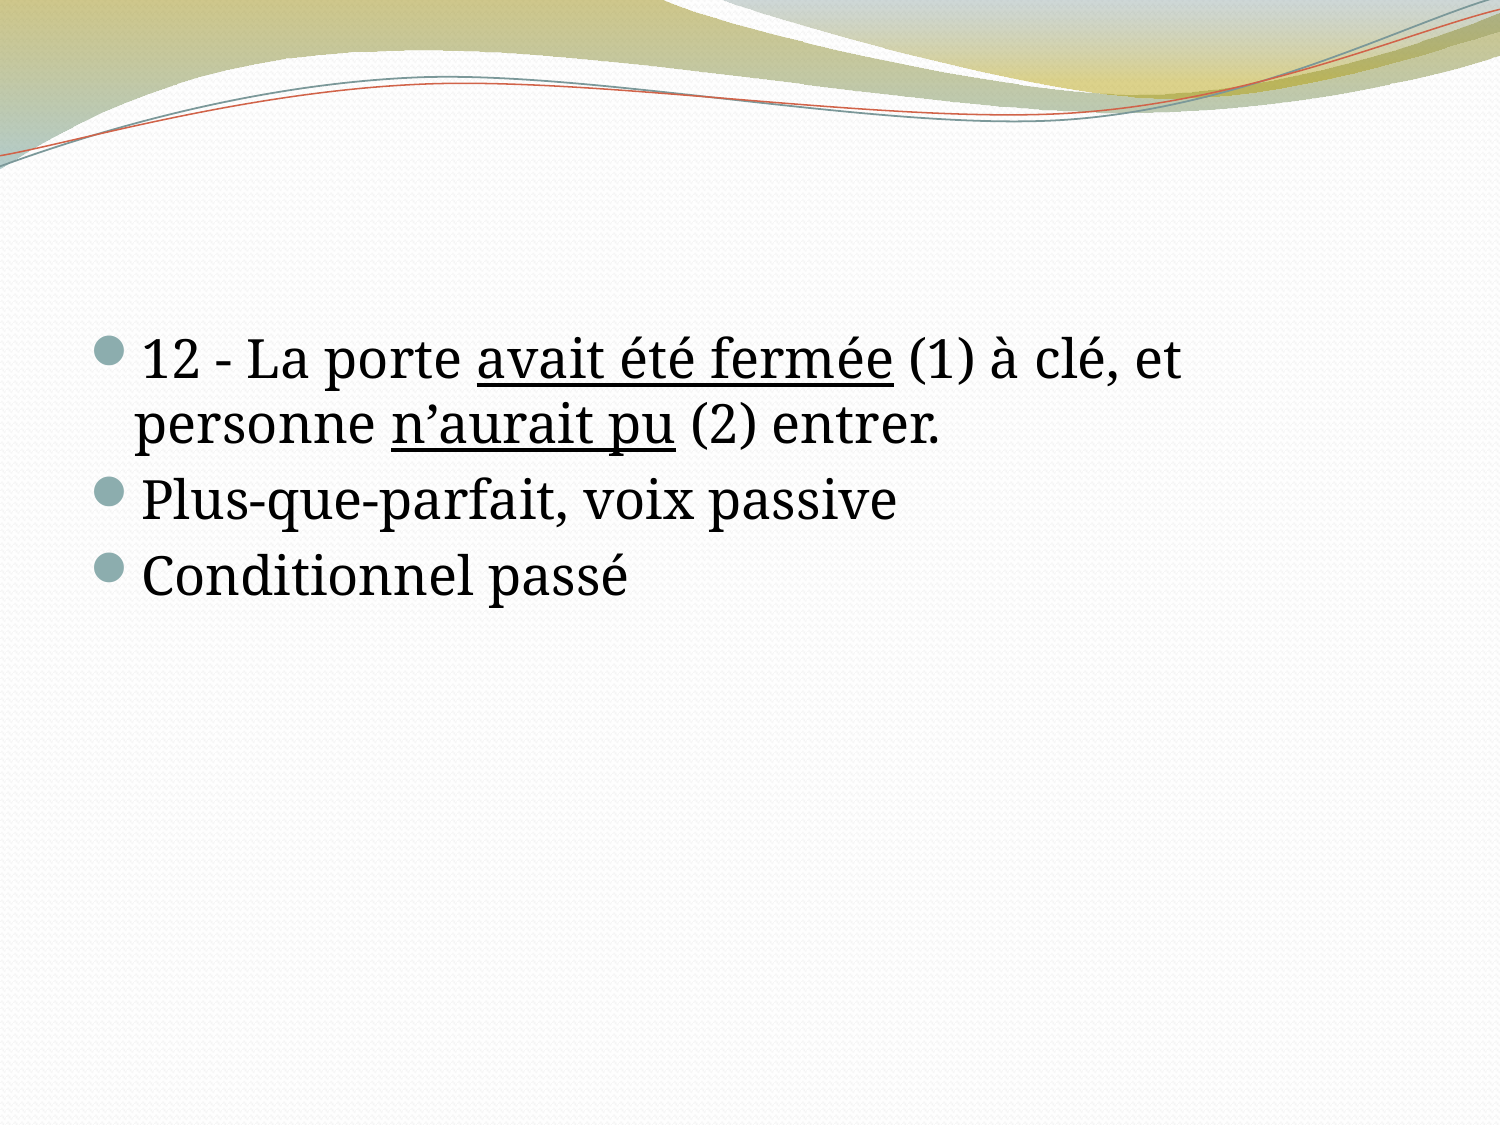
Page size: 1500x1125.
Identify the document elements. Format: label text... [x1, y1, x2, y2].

list 12 - La porte avait été fermée (1) à clé, et personne n’aurait pu (2) entrer. Plus-que-parfait, voix passive Conditionnel passé [75, 317, 1425, 1038]
